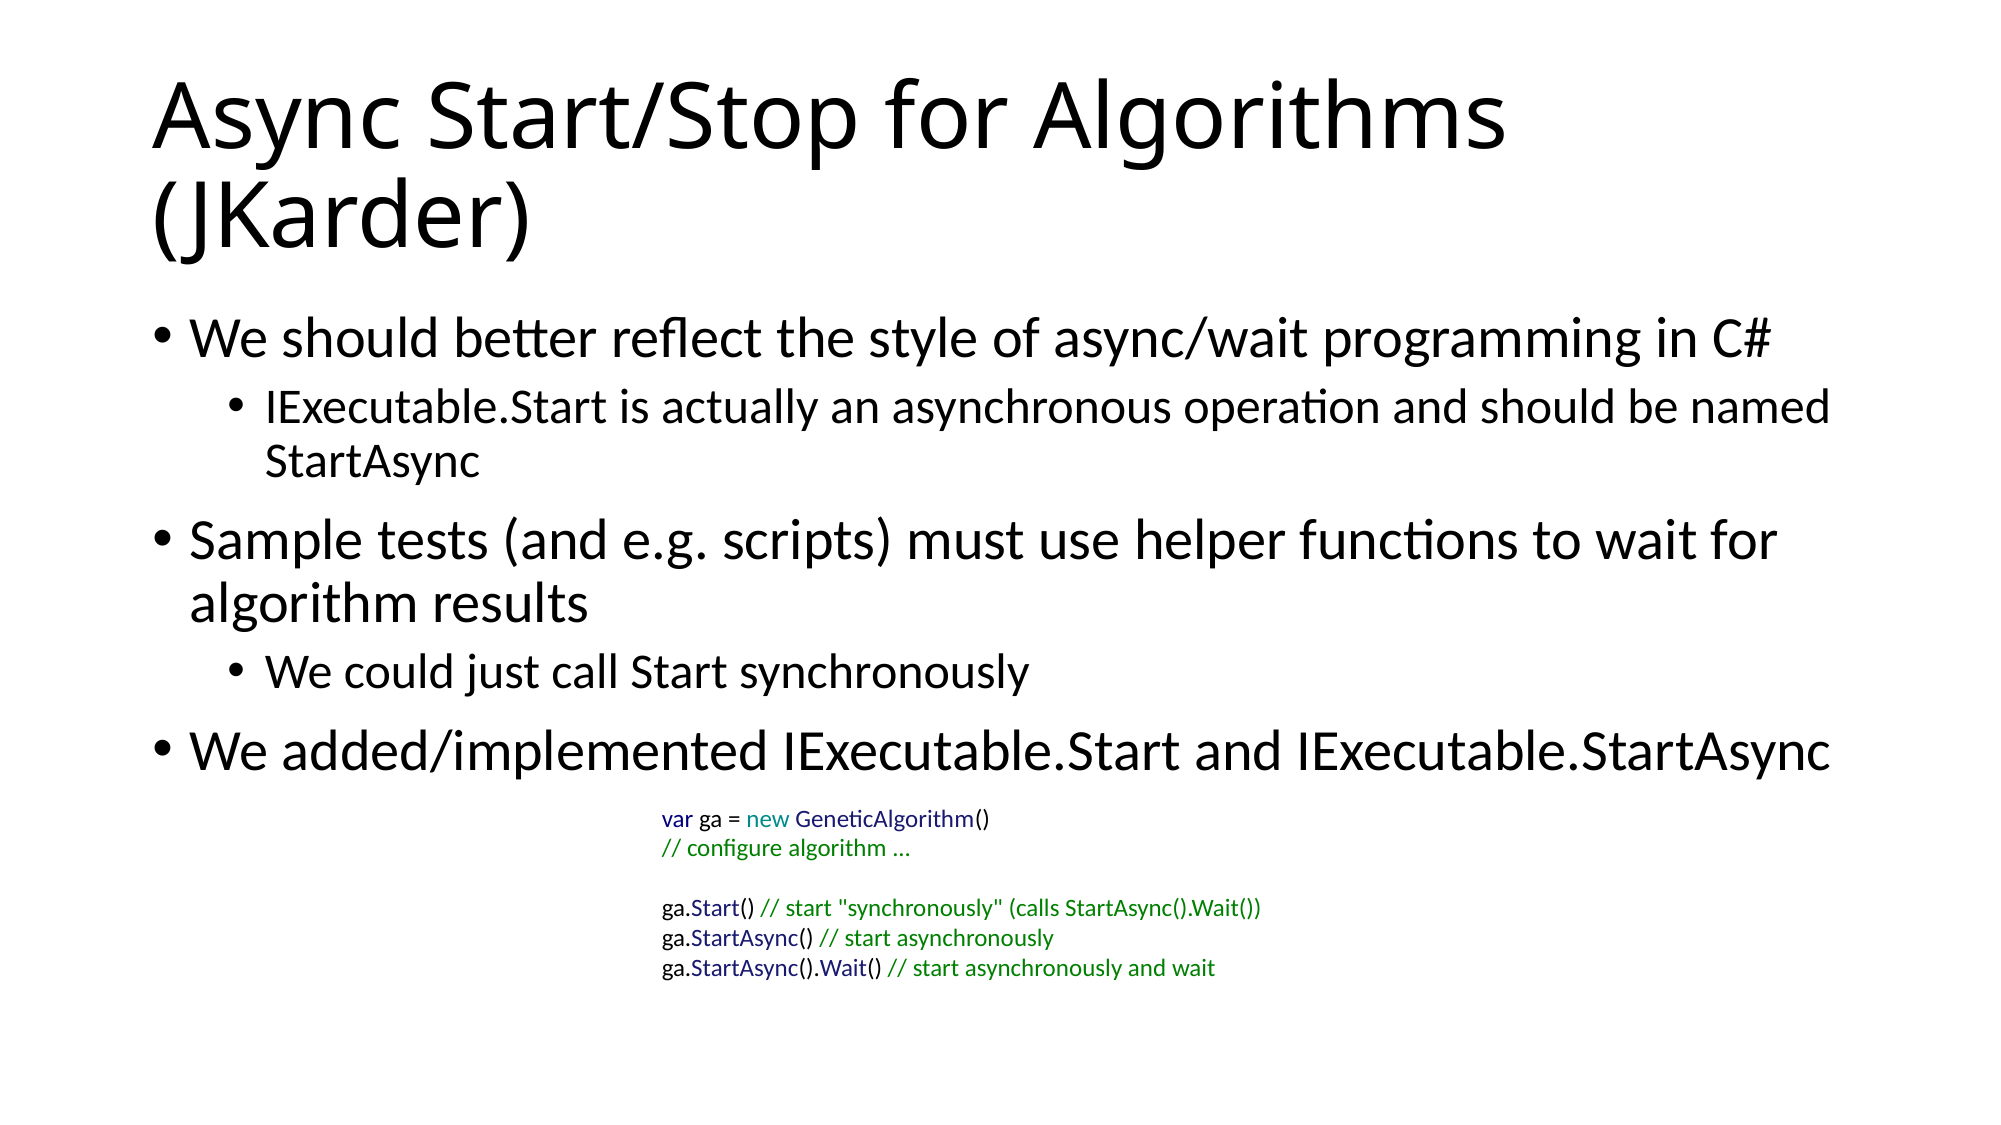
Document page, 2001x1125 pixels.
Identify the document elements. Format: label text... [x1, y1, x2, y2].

text_box [300, 748, 1045, 978]
title Async Start/Stop for Algorithms (JKarder) [137, 59, 1863, 278]
text_box var ga = new GeneticAlgorithm() // configure algorithm ... ga.Start() // start "synchronously" (calls StartAsync().Wait()) ga.StartAsync() // start asynchronously ga.StartAsync().Wait() // start asynchronously and wait [647, 805, 1353, 978]
list We should better reflect the style of async/wait programming in C# IExecutable.Start is actually an asynchronous operation and should be named StartAsync Sample tests (and e.g. scripts) must use helper functions to wait for algorithm results We could just call Start synchronously We added/implemented IExecutable.Start and IExecutable.StartAsync [137, 299, 1863, 1014]
